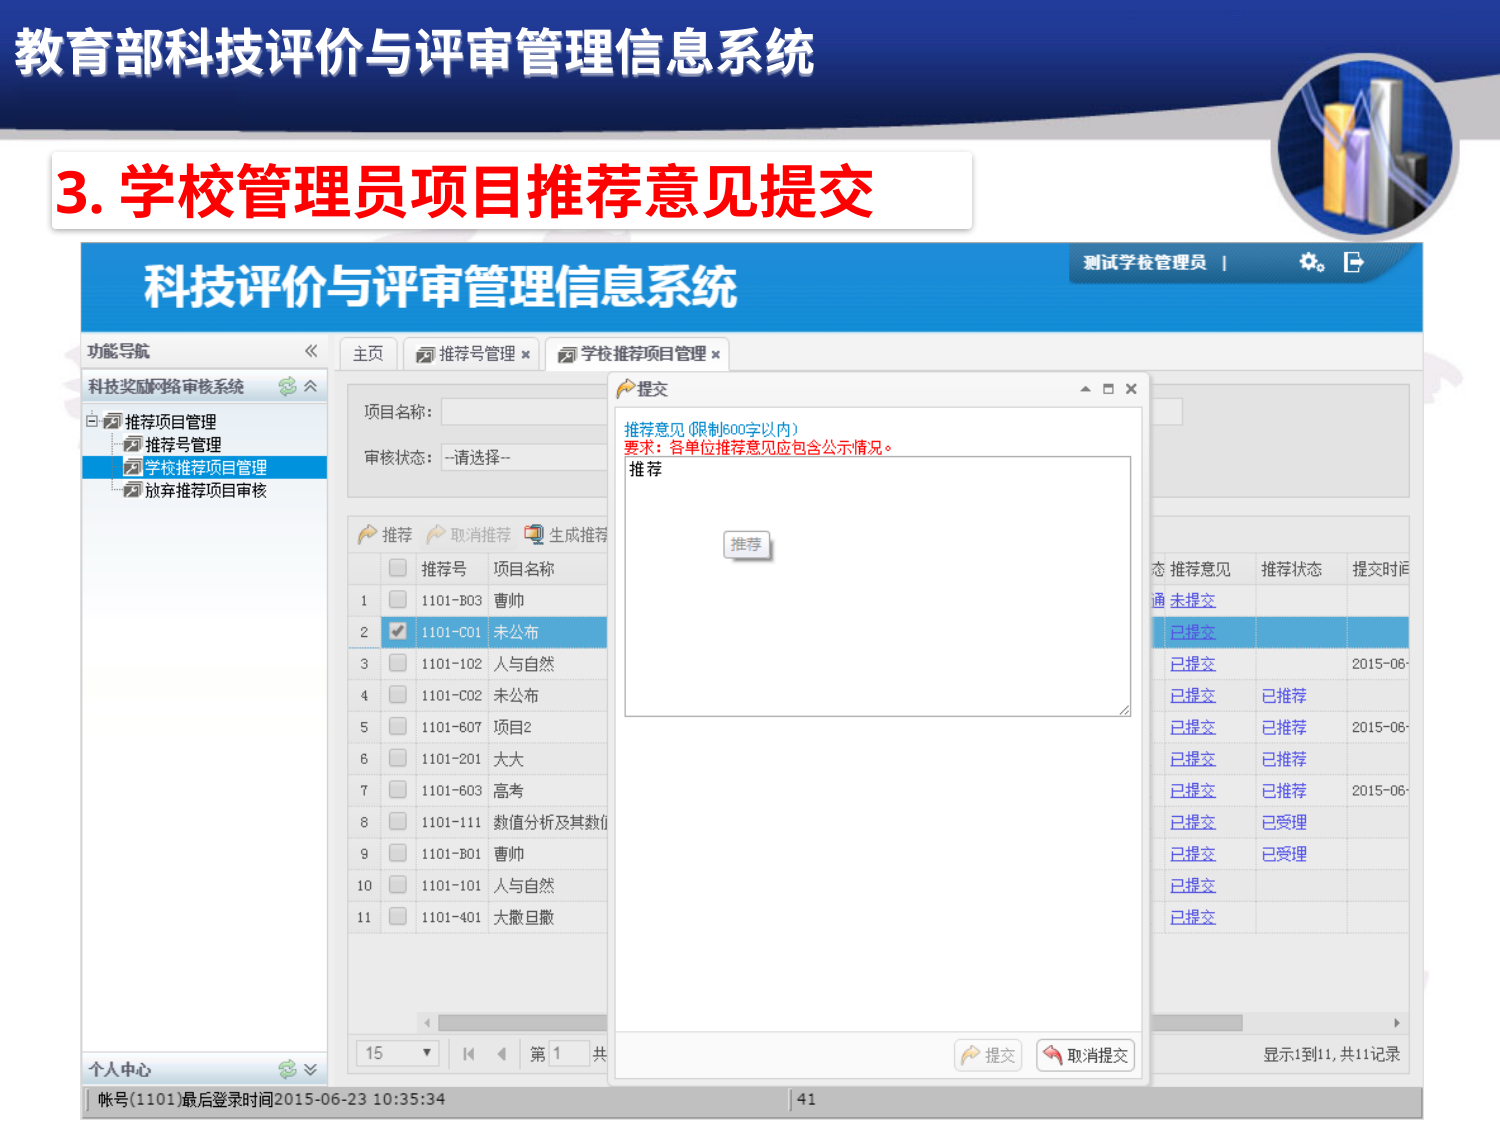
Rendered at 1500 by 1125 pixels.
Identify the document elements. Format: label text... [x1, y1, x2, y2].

picture [0, 0, 1500, 1125]
text_box 3.学校管理员项目推荐意见提交 [52, 152, 972, 229]
